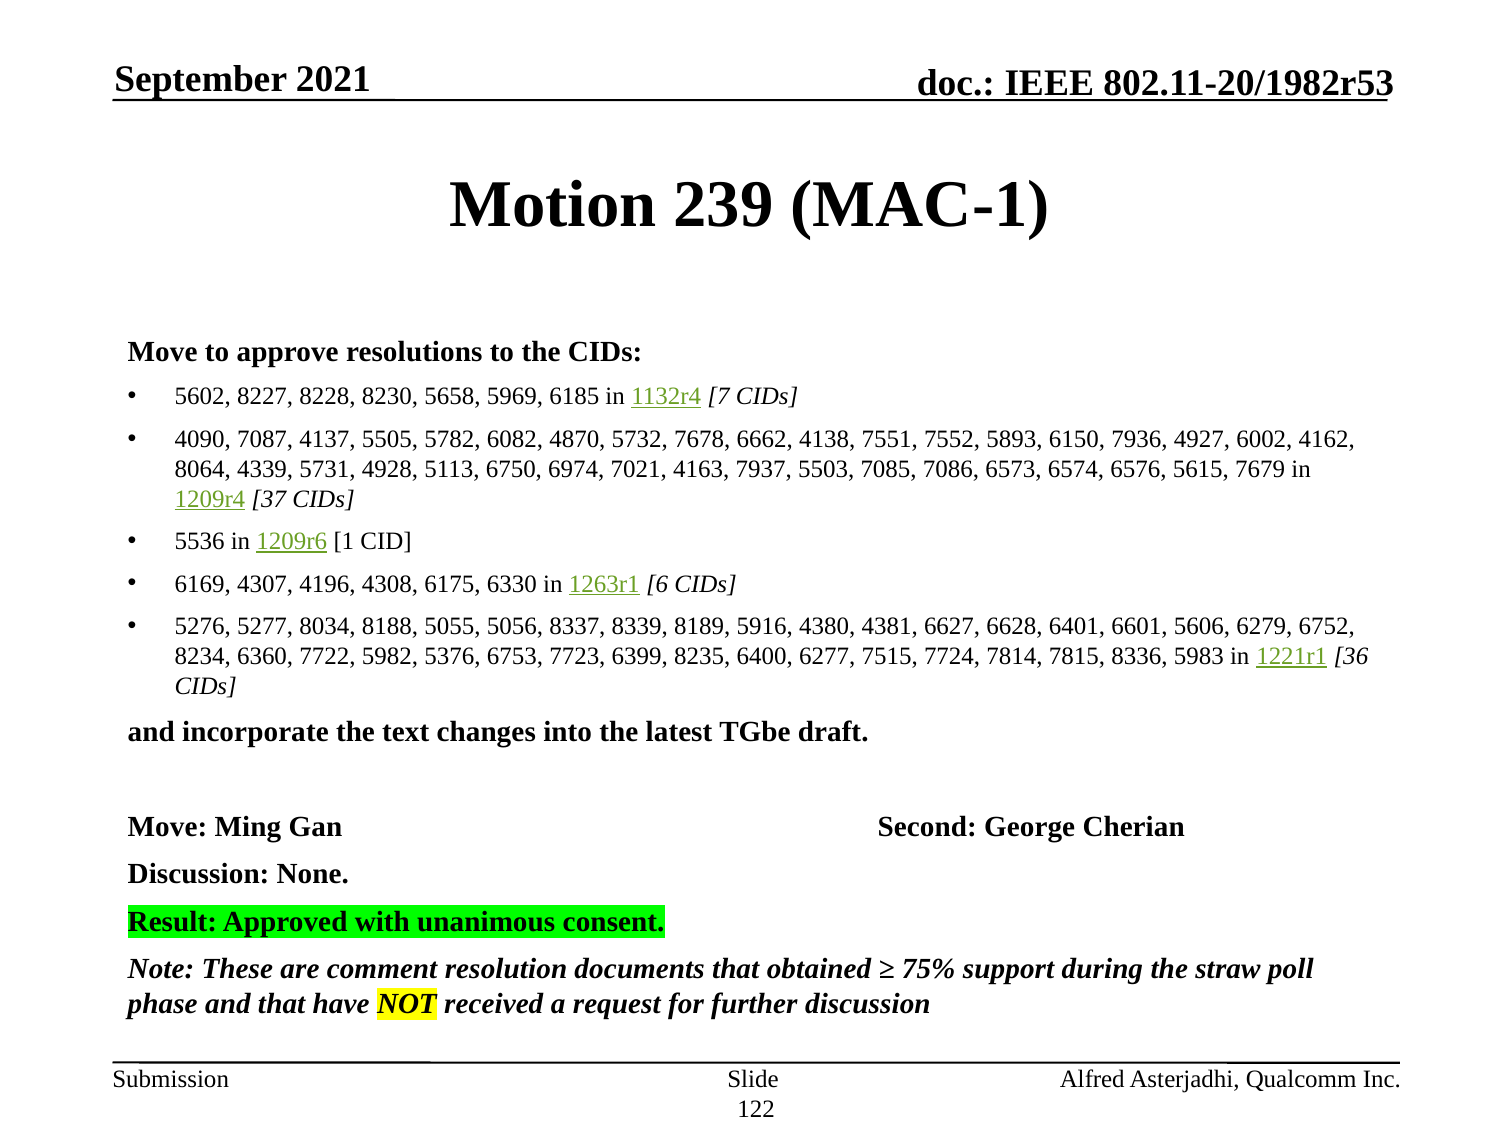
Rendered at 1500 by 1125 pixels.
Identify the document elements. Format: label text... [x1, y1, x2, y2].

footer Alfred Asterjadhi, Qualcomm Inc. [878, 1061, 1402, 1093]
list Move to approve resolutions to the CIDs: 5602, 8227, 8228, 8230, 5658, 5969, 6185 in 1132r4 [7 CIDs] 4090, 7087, 4137, 5505, 5782, 6082, 4870, 5732, 7678, 6662, 4138, 7551, 7552, 5893, 6150, 7936, 4927, 6002, 4162, 8064, 4339, 5731, 4928, 5113, 6750, 6974, 7021, 4163, 7937, 5503, 7085, 7086, 6573, 6574, 6576, 5615, 7679 in 1209r4 [37 CIDs] 5536 in 1209r6 [1 CID] 6169, 4307, 4196, 4308, 6175, 6330 in 1263r1 [6 CIDs] 5276, 5277, 8034, 8188, 5055, 5056, 8337, 8339, 8189, 5916, 4380, 4381, 6627, 6628, 6401, 6601, 5606, 6279, 6752, 8234, 6360, 7722, 5982, 5376, 6753, 7723, 6399, 8235, 6400, 6277, 7515, 7724, 7814, 7815, 8336, 5983 in 1221r1 [36 CIDs] and incorporate the text changes into the latest TGbe draft. Move: Ming Gan Second: George Cherian Discussion: None. Result: Approved with unanimous consent. Note: These are comment resolution documents that obtained ≥ 75% support during the straw poll phase and that have NOT received a request for further discussion [112, 324, 1388, 1063]
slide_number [114, 54, 423, 100]
title Motion 239 (MAC-1) [112, 112, 1388, 288]
slide_number Slide 122 [712, 1061, 800, 1123]
